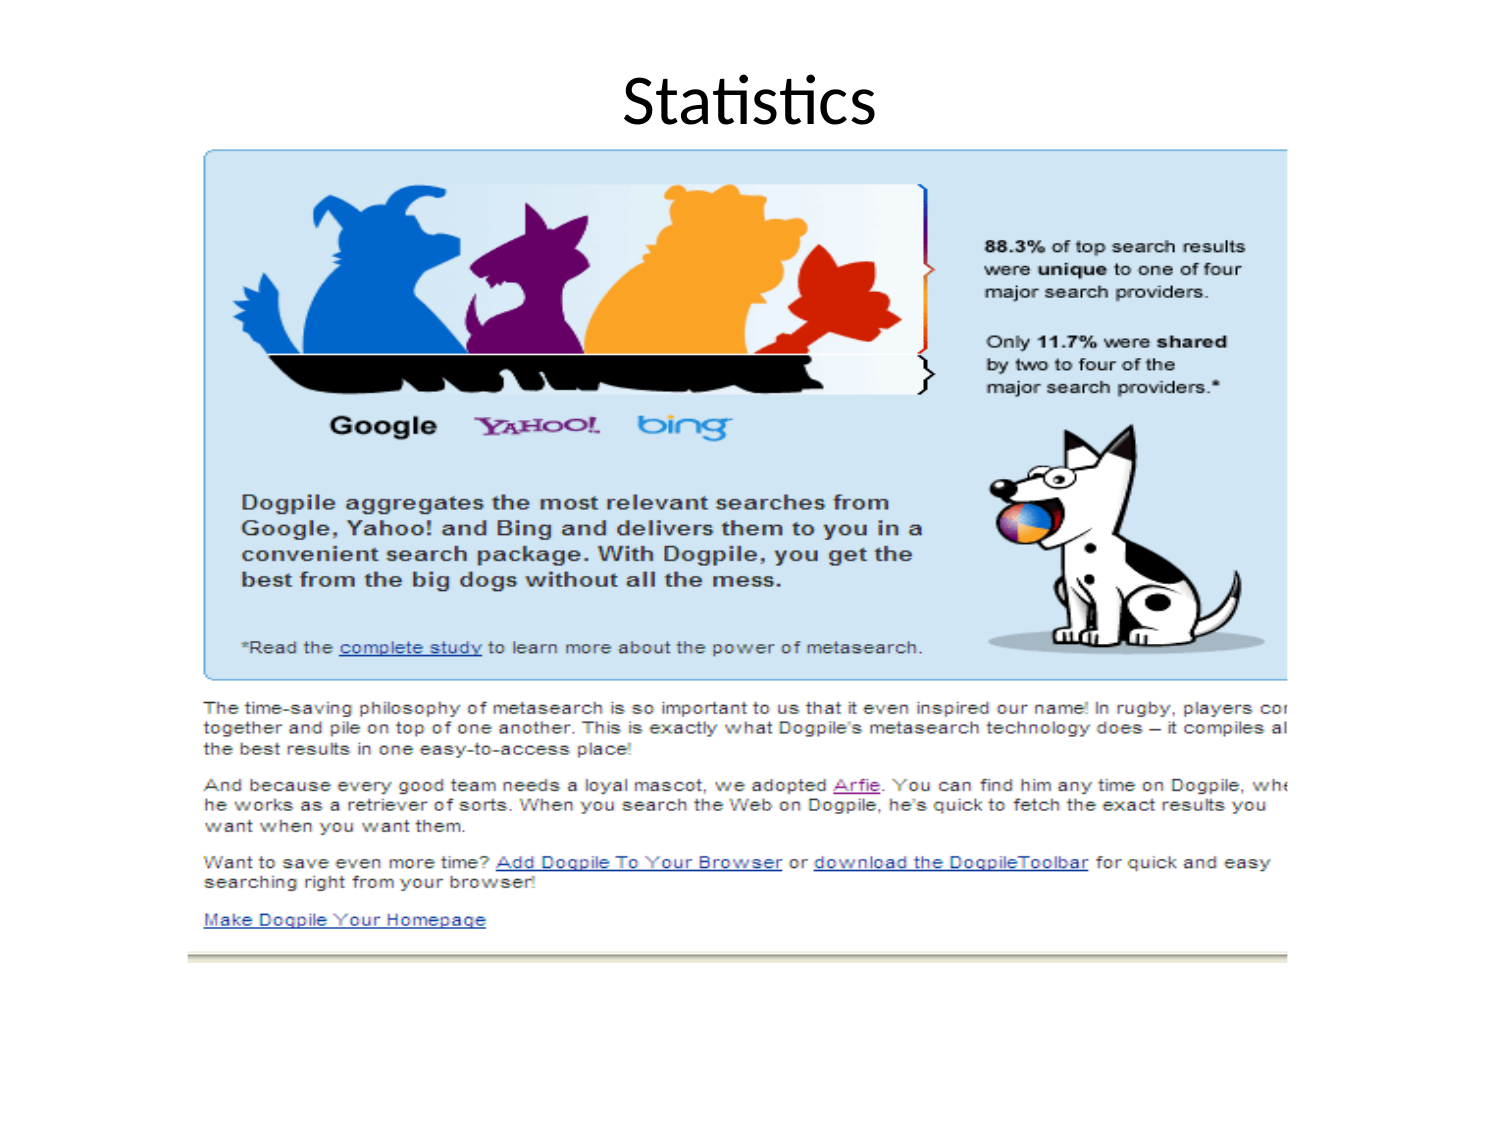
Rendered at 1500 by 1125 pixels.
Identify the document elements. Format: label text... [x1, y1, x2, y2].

title Statistics [75, 45, 1425, 233]
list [187, 137, 1288, 963]
